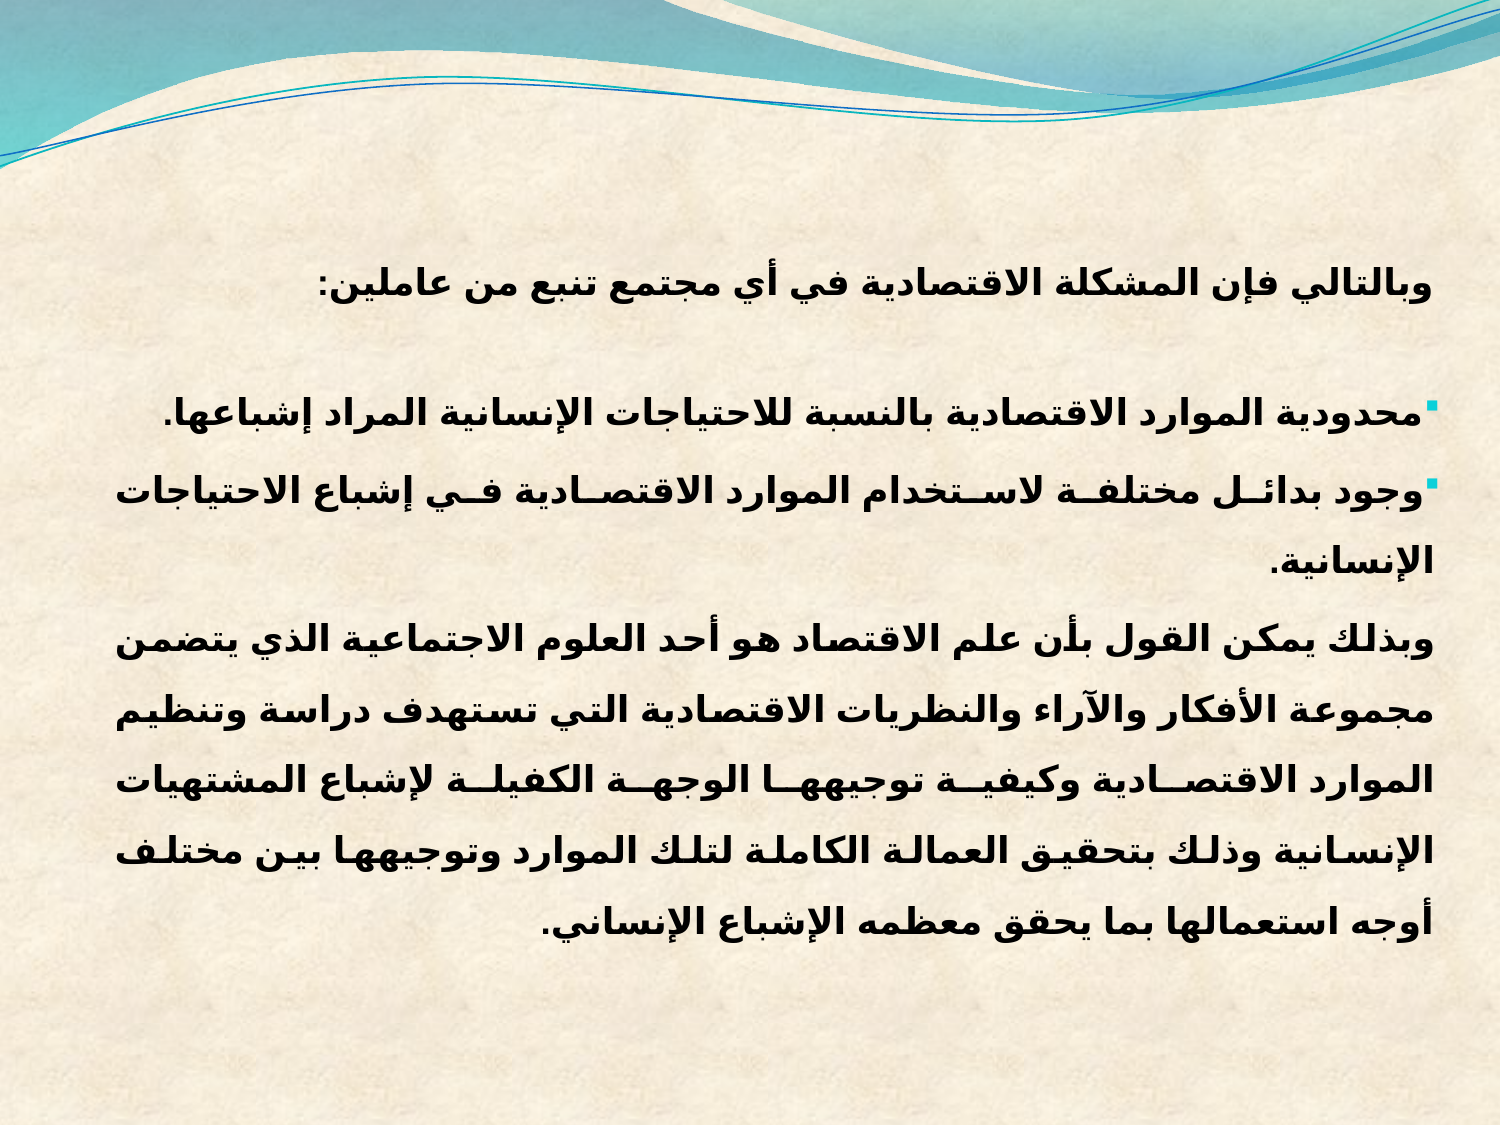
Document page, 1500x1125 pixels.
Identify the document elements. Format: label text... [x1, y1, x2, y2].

list وبالتالي فإن المشكلة الاقتصادية في أي مجتمع تنبع من عاملين: محدودية الموارد الاقتصادية بالنسبة للاحتياجات الإنسانية المراد إشباعها. وجود بدائل مختلفة لاستخدام الموارد الاقتصادية في إشباع الاحتياجات الإنسانية. وبذلك يمكن القول بأن علم الاقتصاد هو أحد العلوم الاجتماعية الذي يتضمن مجموعة الأفكار والآراء والنظريات الاقتصادية التي تستهدف دراسة وتنظيم الموارد الاقتصادية وكيفية توجيهها الوجهة الكفيلة لإشباع المشتهيات الإنسانية وذلك بتحقيق العمالة الكاملة لتلك الموارد وتوجيهها بين مختلف أوجه استعمالها بما يحقق معظمه الإشباع الإنساني. [99, 200, 1450, 950]
